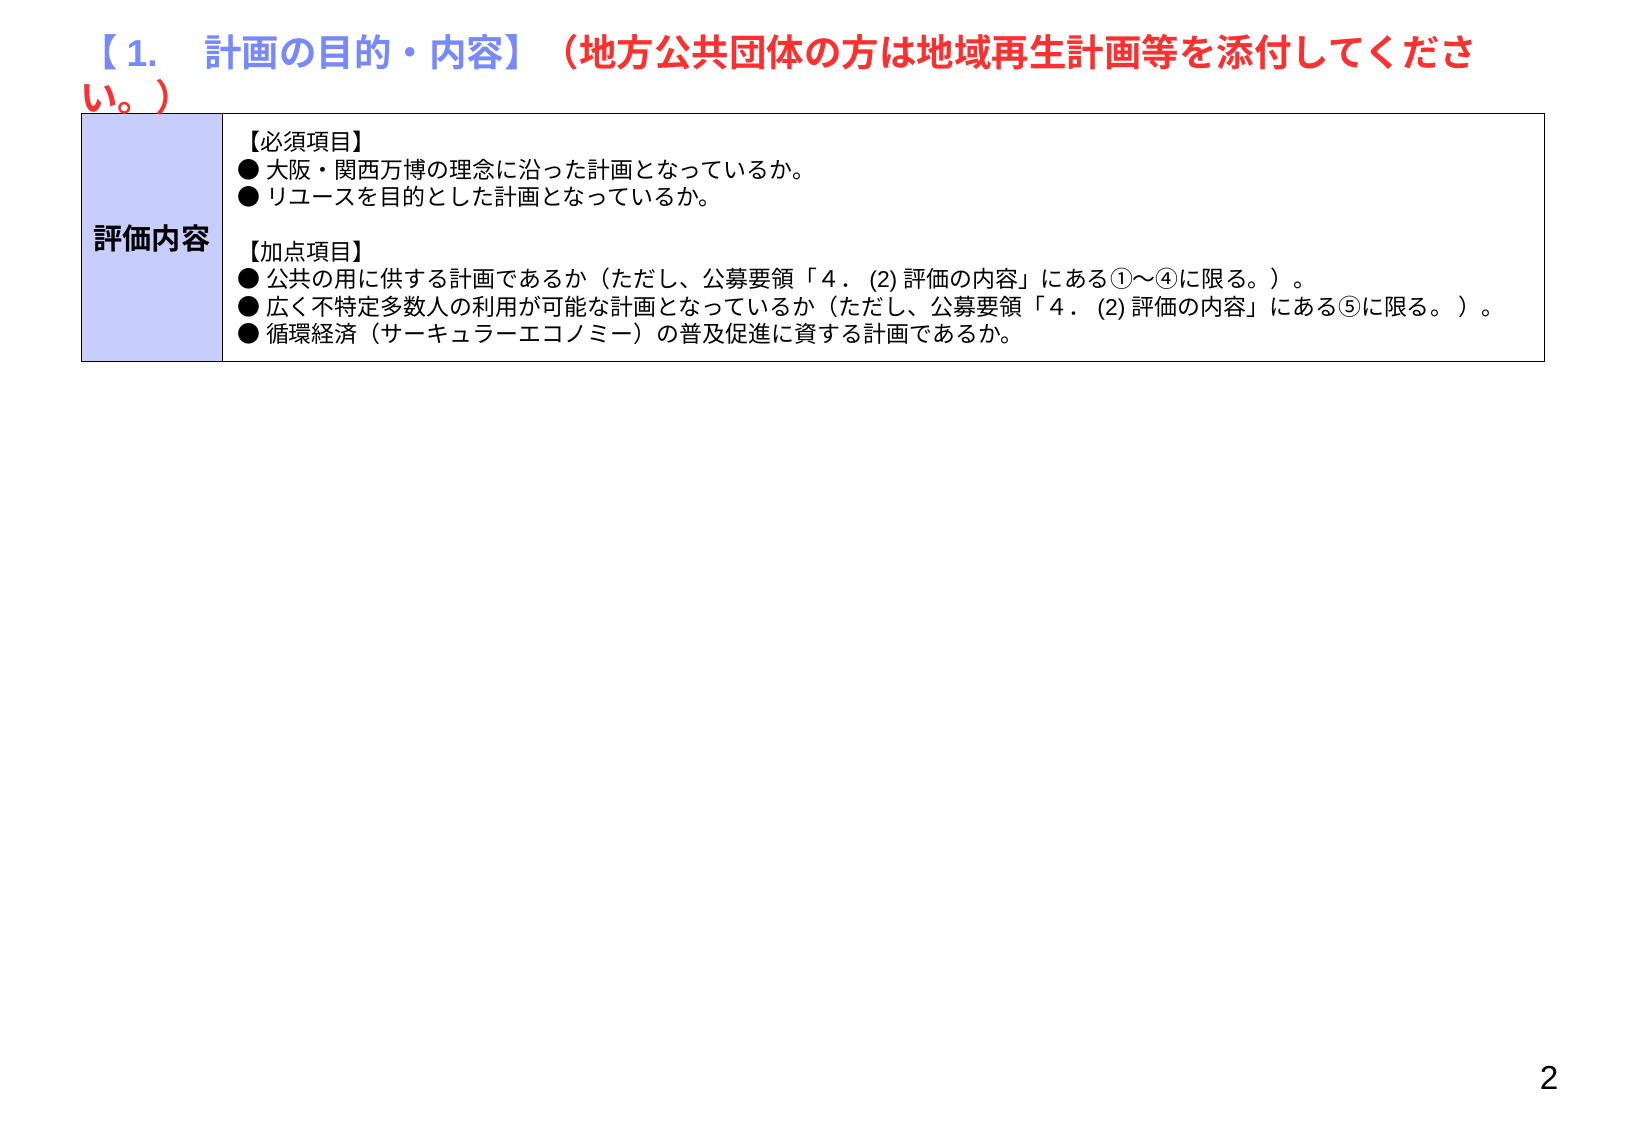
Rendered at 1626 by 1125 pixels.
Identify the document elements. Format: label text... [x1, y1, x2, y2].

text_box 【必須項目】 ●大阪・関西万博の理念に沿った計画となっているか。 ●リユースを目的とした計画となっているか。 【加点項目】 ●公共の用に供する計画であるか（ただし、公募要領「４．(2)評価の内容」にある①～④に限る。）。 ●広く不特定多数人の利用が可能な計画となっているか（ただし、公募要領「４．(2)評価の内容」にある⑤に限る。 ）。 ●循環経済（サーキュラーエコノミー）の普及促進に資する計画であるか。 [222, 113, 1545, 362]
slide_number 2 [1487, 1045, 1602, 1099]
title 【1. 計画の目的・内容】（地方公共団体の方は地域再生計画等を添付してください。） [80, 26, 1543, 114]
text_box 評価内容 [81, 114, 222, 362]
